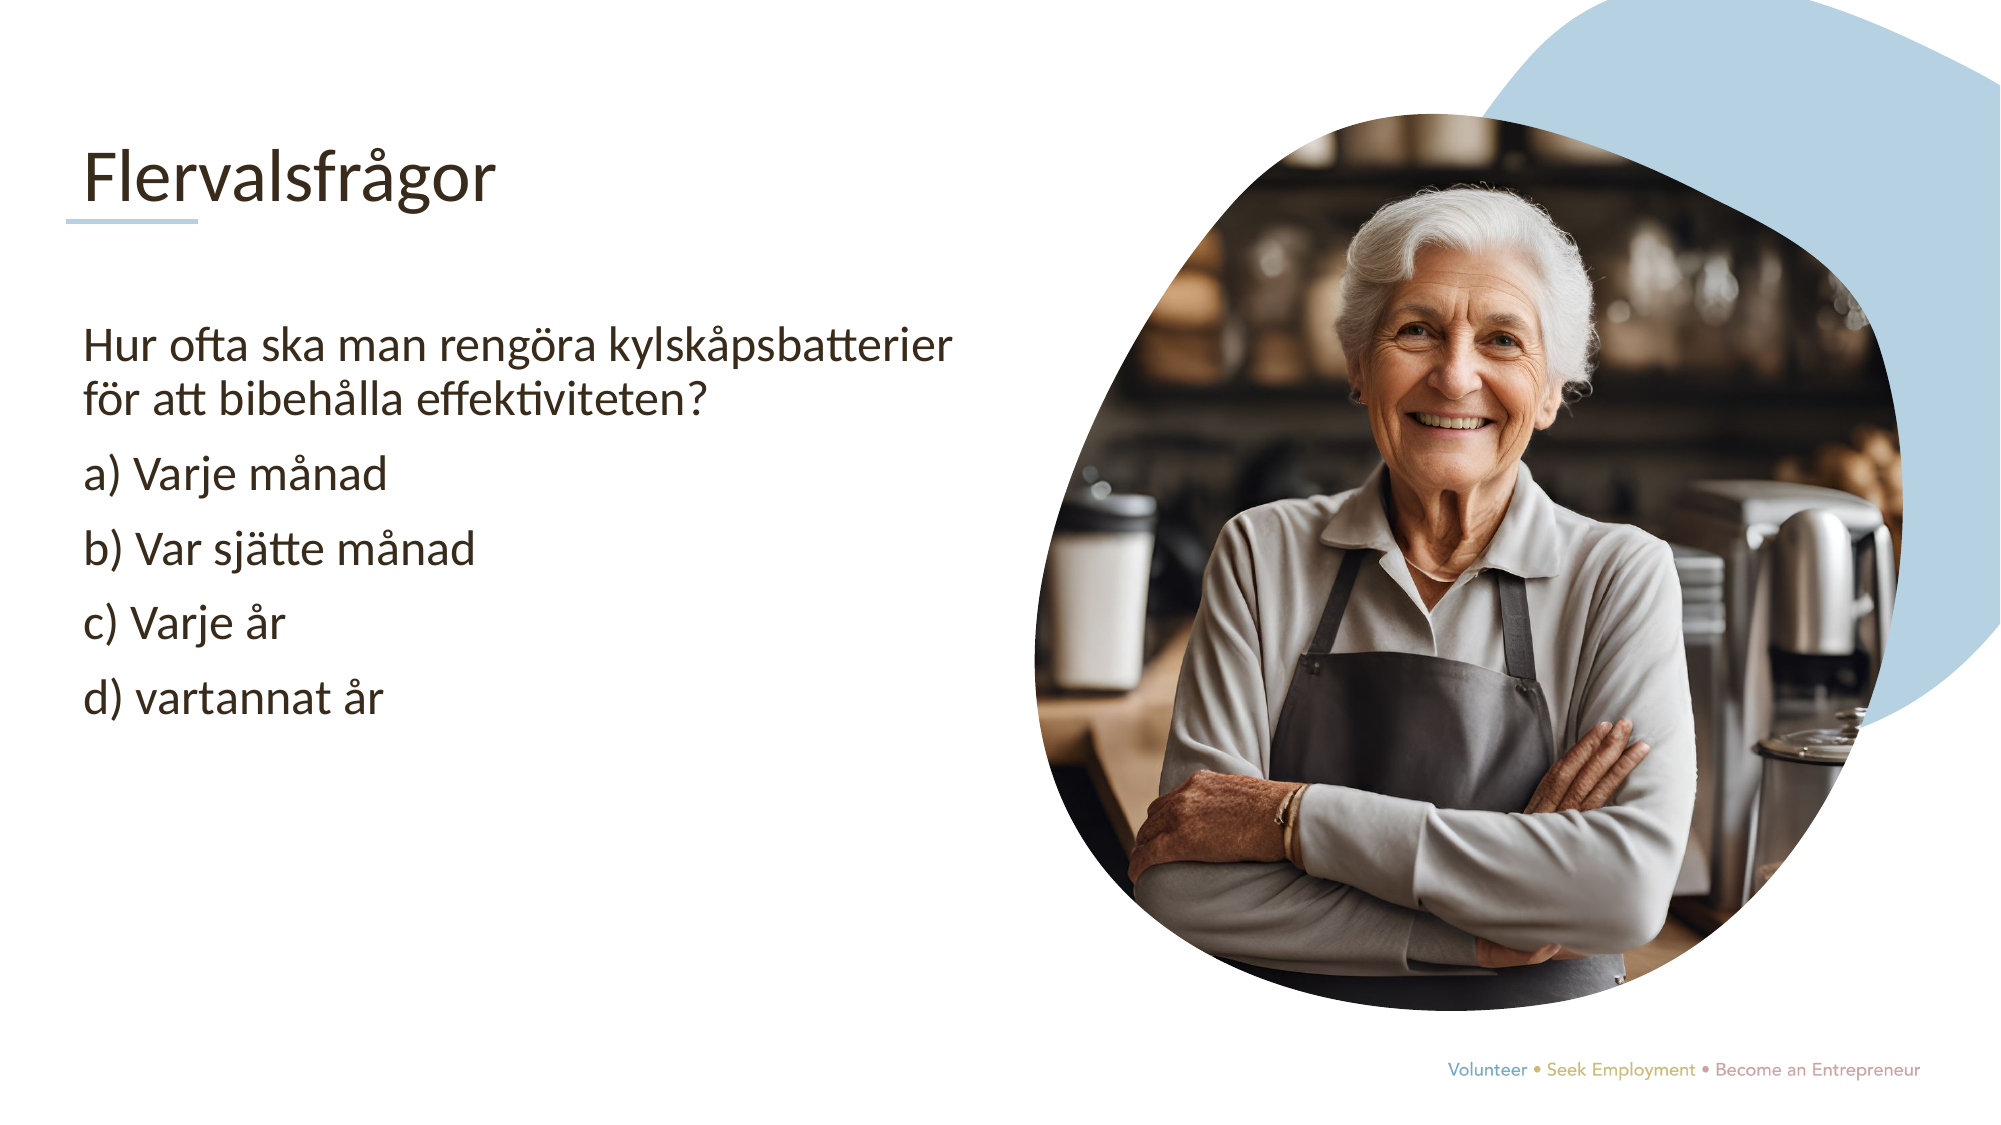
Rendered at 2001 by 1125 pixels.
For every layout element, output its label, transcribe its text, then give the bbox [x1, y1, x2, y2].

picture [1034, 113, 1903, 1011]
picture [1418, 1046, 1971, 1103]
text_box Flervalsfrågor [68, 129, 903, 356]
text_box Hur ofta ska man rengöra kylskåpsbatterier för att bibehålla effektiviteten? a) Varje månad b) Var sjätte månad c) Varje år d) vartannat år [68, 311, 1035, 1071]
